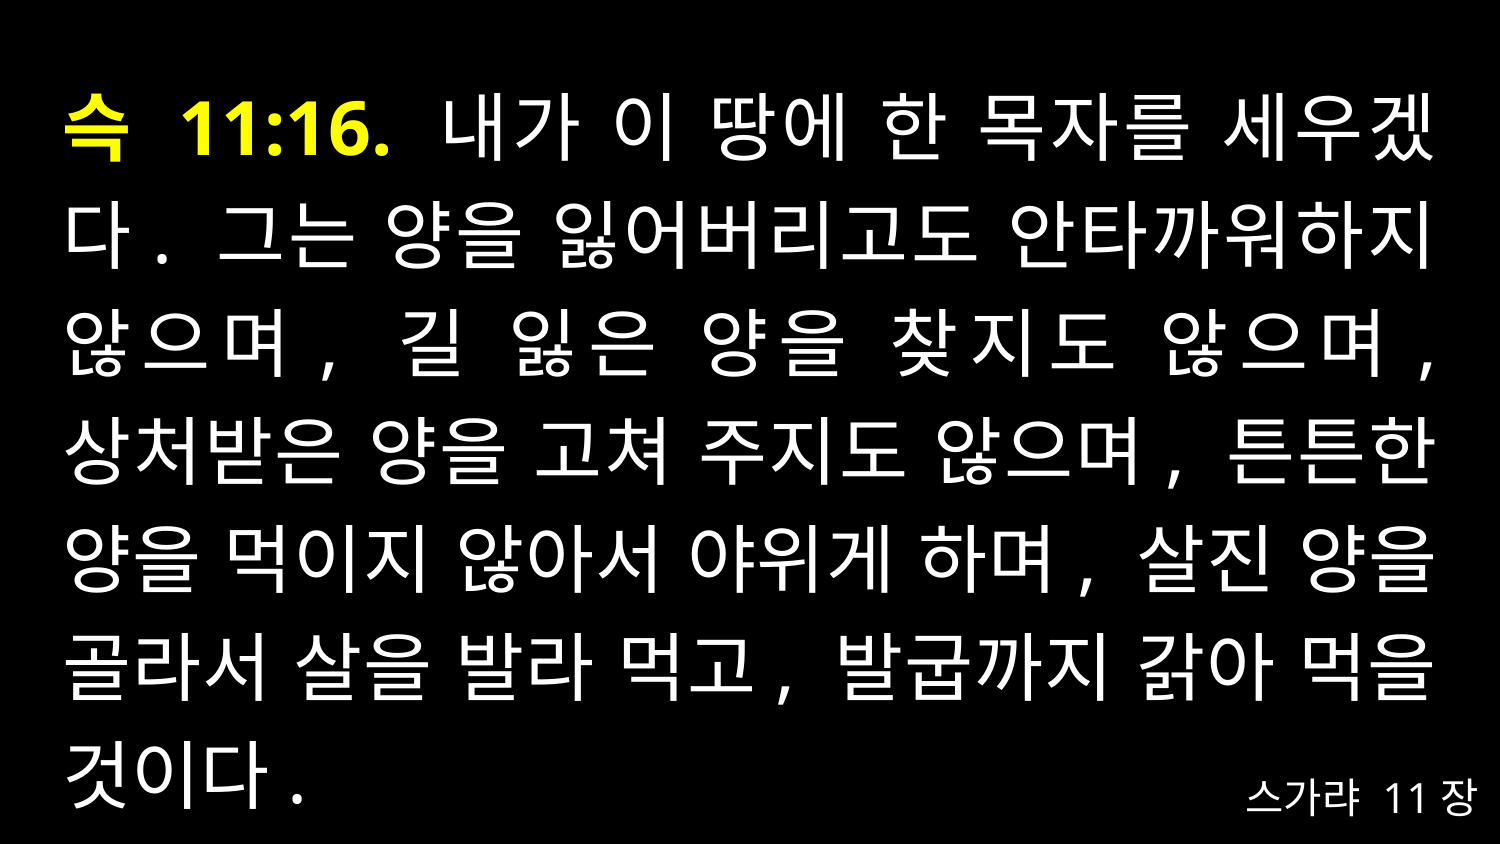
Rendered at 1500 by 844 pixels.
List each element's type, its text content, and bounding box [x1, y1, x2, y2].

title 슥 11:16. 내가 이 땅에 한 목자를 세우겠다. 그는 양을 잃어버리고도 안타까워하지 않으며, 길 잃은 양을 찾지도 않으며, 상처받은 양을 고쳐 주지도 않으며, 튼튼한 양을 먹이지 않아서 야위게 하며, 살진 양을 골라서 살을 발라 먹고, 발굽까지 갉아 먹을 것이다. [0, 0, 1500, 844]
subtitle 스가랴 11장 [916, 770, 1500, 844]
